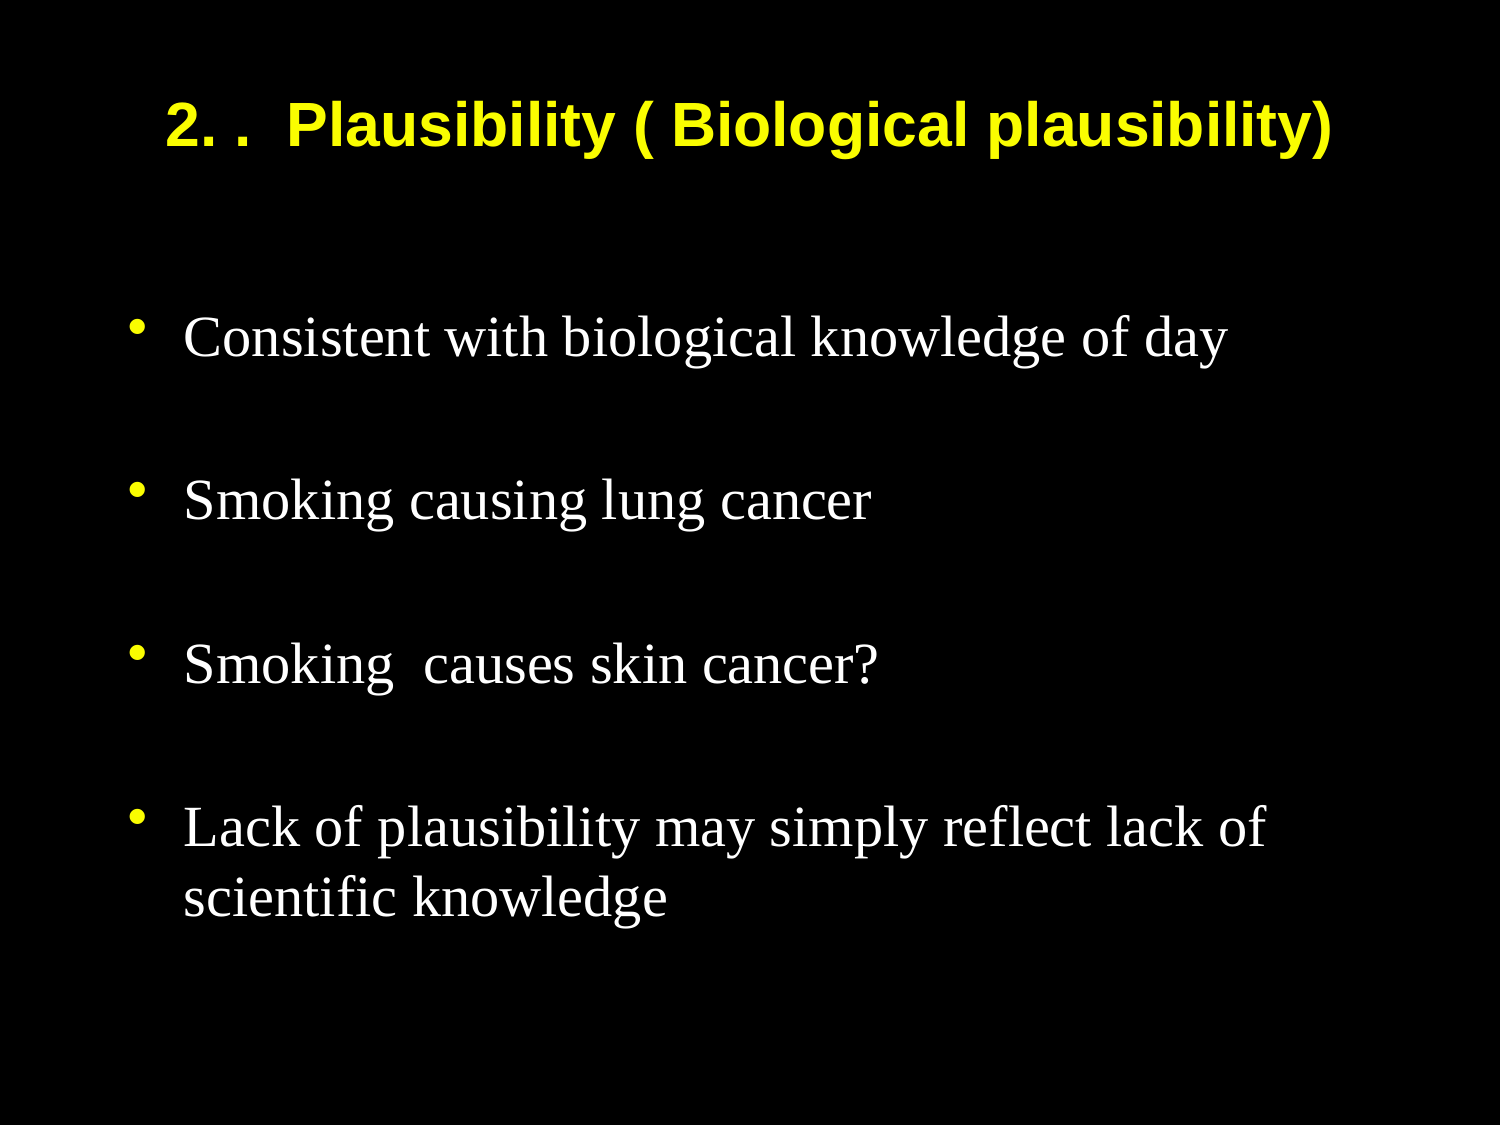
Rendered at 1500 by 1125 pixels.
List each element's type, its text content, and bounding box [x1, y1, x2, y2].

title 2. . Plausibility ( Biological plausibility) [112, 65, 1388, 254]
list Consistent with biological knowledge of day Smoking causing lung cancer Smoking causes skin cancer? Lack of plausibility may simply reflect lack of scientific knowledge [112, 290, 1388, 966]
